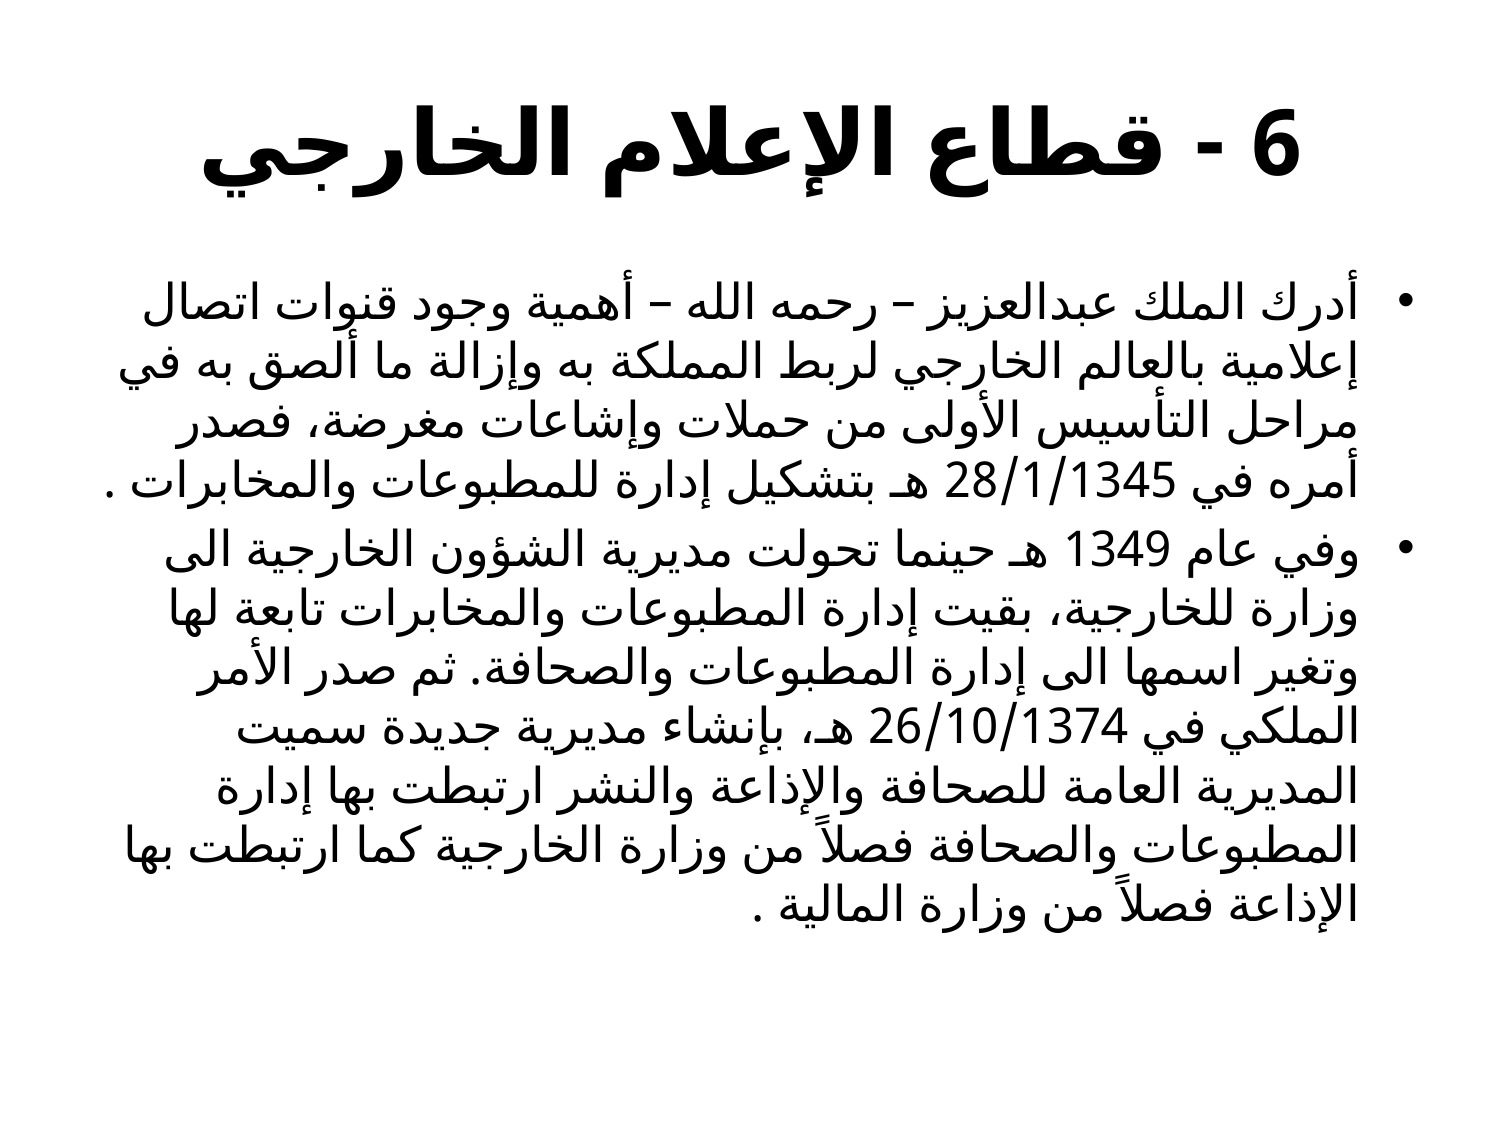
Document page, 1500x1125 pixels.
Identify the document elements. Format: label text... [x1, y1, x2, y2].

list أدرك الملك عبدالعزيز – رحمه الله – أهمية وجود قنوات اتصال إعلامية بالعالم الخارجي لربط المملكة به وإزالة ما ألصق به في مراحل التأسيس الأولى من حملات وإشاعات مغرضة، فصدر أمره في 28/1/1345 هـ بتشكيل إدارة للمطبوعات والمخابرات . وفي عام 1349 هـ حينما تحولت مديرية الشؤون الخارجية الى وزارة للخارجية، بقيت إدارة المطبوعات والمخابرات تابعة لها وتغير اسمها الى إدارة المطبوعات والصحافة. ثم صدر الأمر الملكي في 26/10/1374 هـ، بإنشاء مديرية جديدة سميت المديرية العامة للصحافة والإذاعة والنشر ارتبطت بها إدارة المطبوعات والصحافة فصلاً من وزارة الخارجية كما ارتبطت بها الإذاعة فصلاً من وزارة المالية . [75, 262, 1425, 1005]
title 6 - قطاع الإعلام الخارجي [75, 45, 1425, 233]
